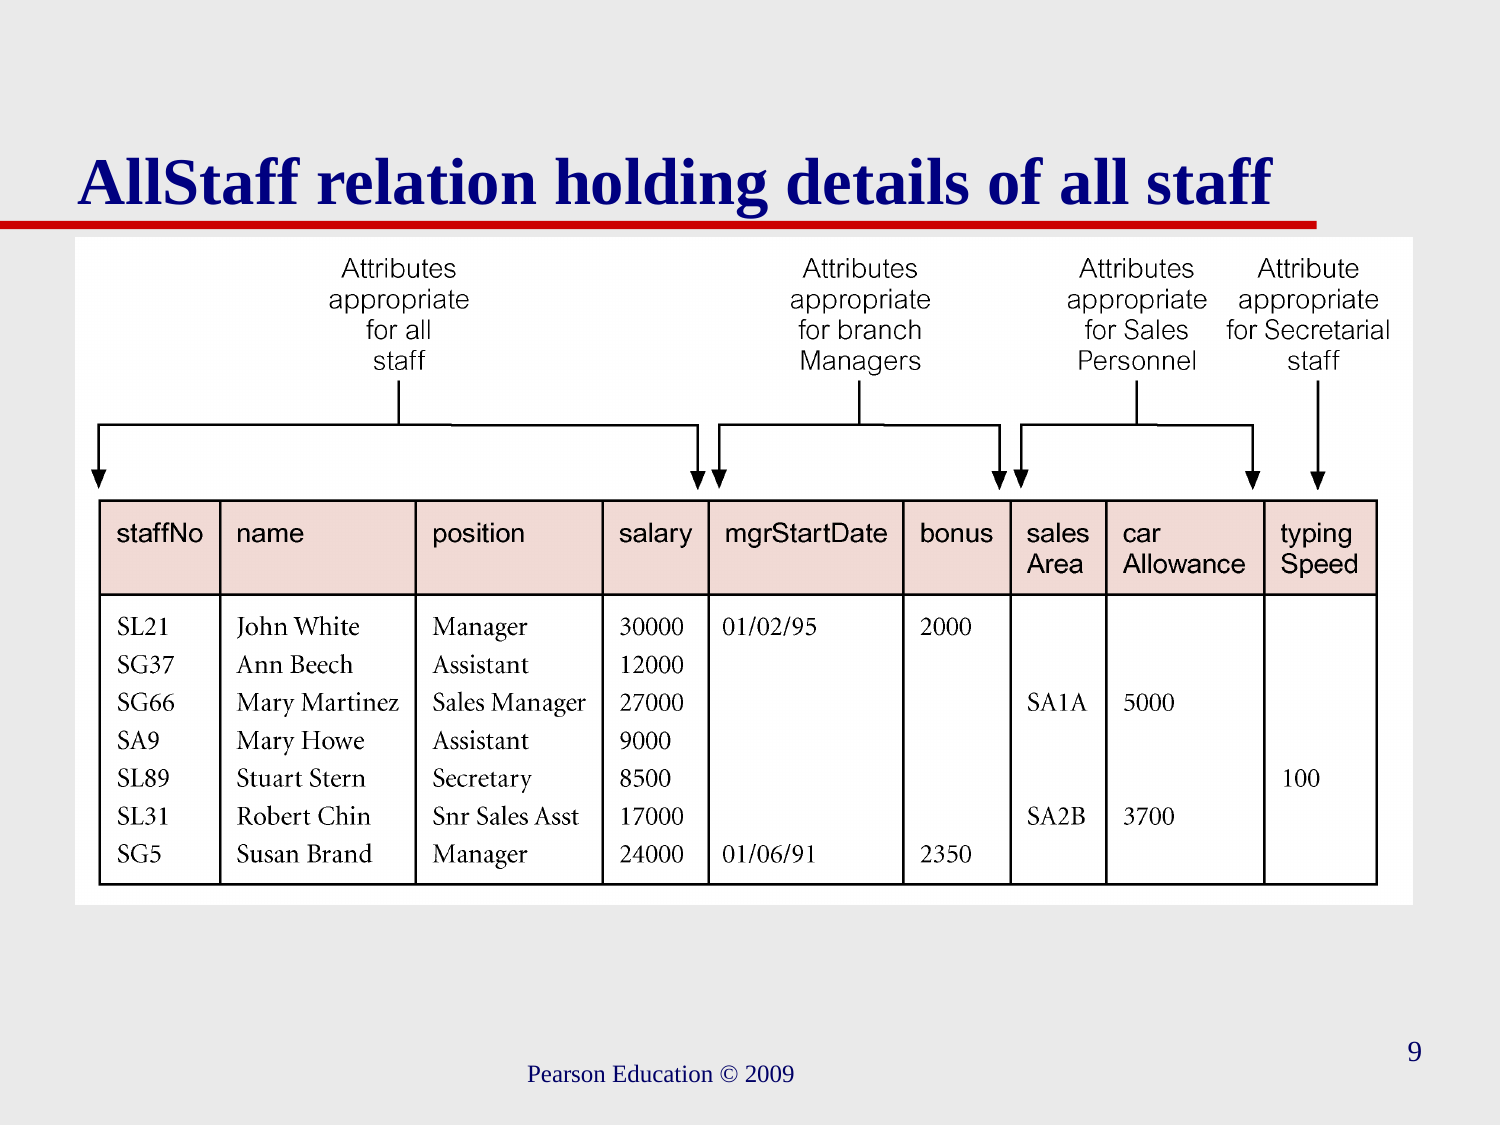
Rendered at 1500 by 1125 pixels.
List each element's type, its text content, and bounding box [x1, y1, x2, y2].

text_box Pearson Education © 2009 [512, 1050, 1038, 1095]
picture [74, 237, 1413, 905]
title AllStaff relation holding details of all staff [62, 43, 1338, 226]
slide_number 9 [1124, 1012, 1438, 1088]
